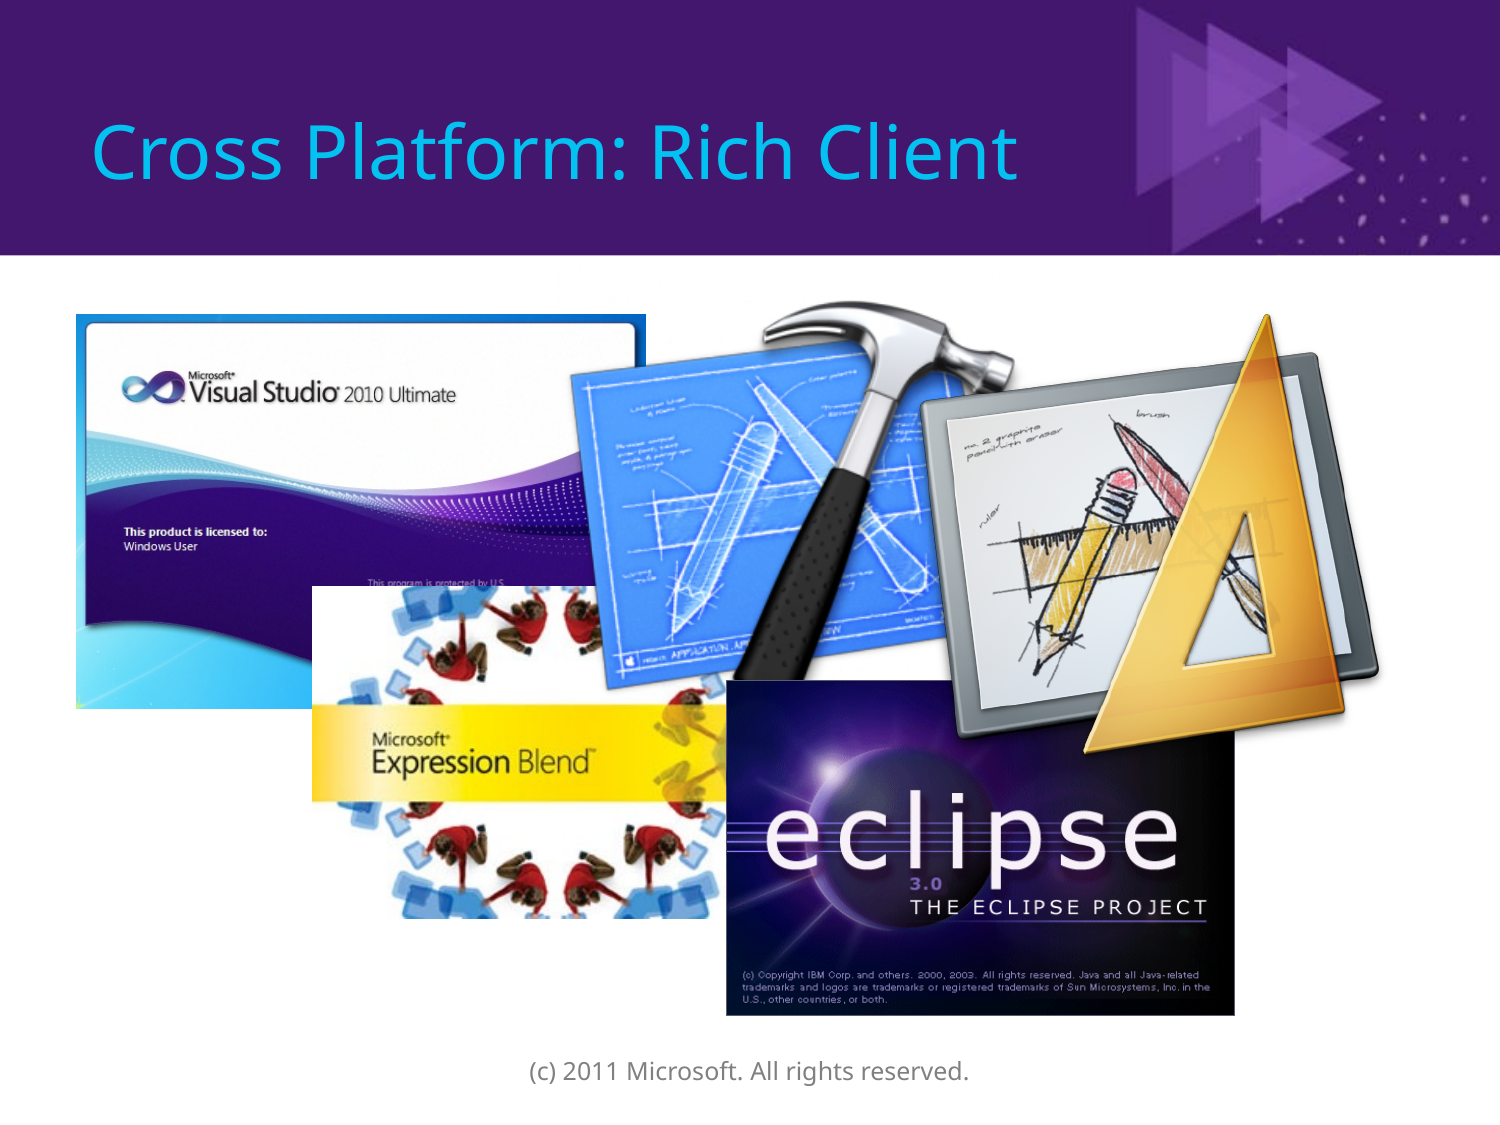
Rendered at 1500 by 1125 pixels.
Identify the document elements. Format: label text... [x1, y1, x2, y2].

title Cross Platform: Rich Client [75, 56, 1425, 244]
picture [0, 0, 1500, 255]
picture [76, 266, 1396, 1017]
footer (c) 2011 Microsoft. All rights reserved. [512, 1042, 988, 1103]
